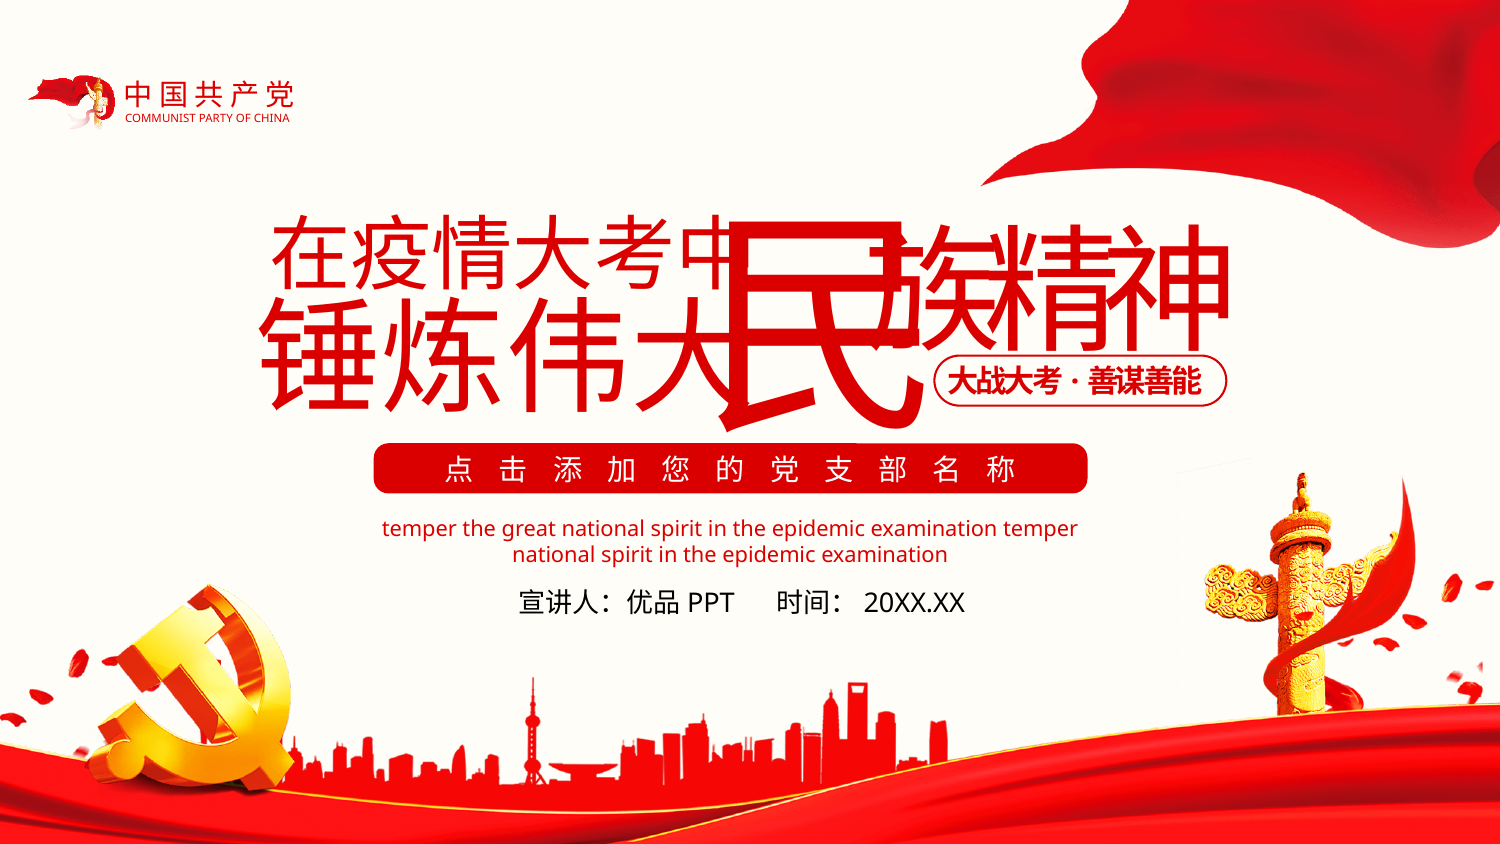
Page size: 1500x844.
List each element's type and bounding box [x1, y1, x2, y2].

text_box [24, 69, 315, 134]
picture [0, 458, 1500, 844]
picture [961, 0, 1500, 281]
text_box [237, 163, 1248, 458]
